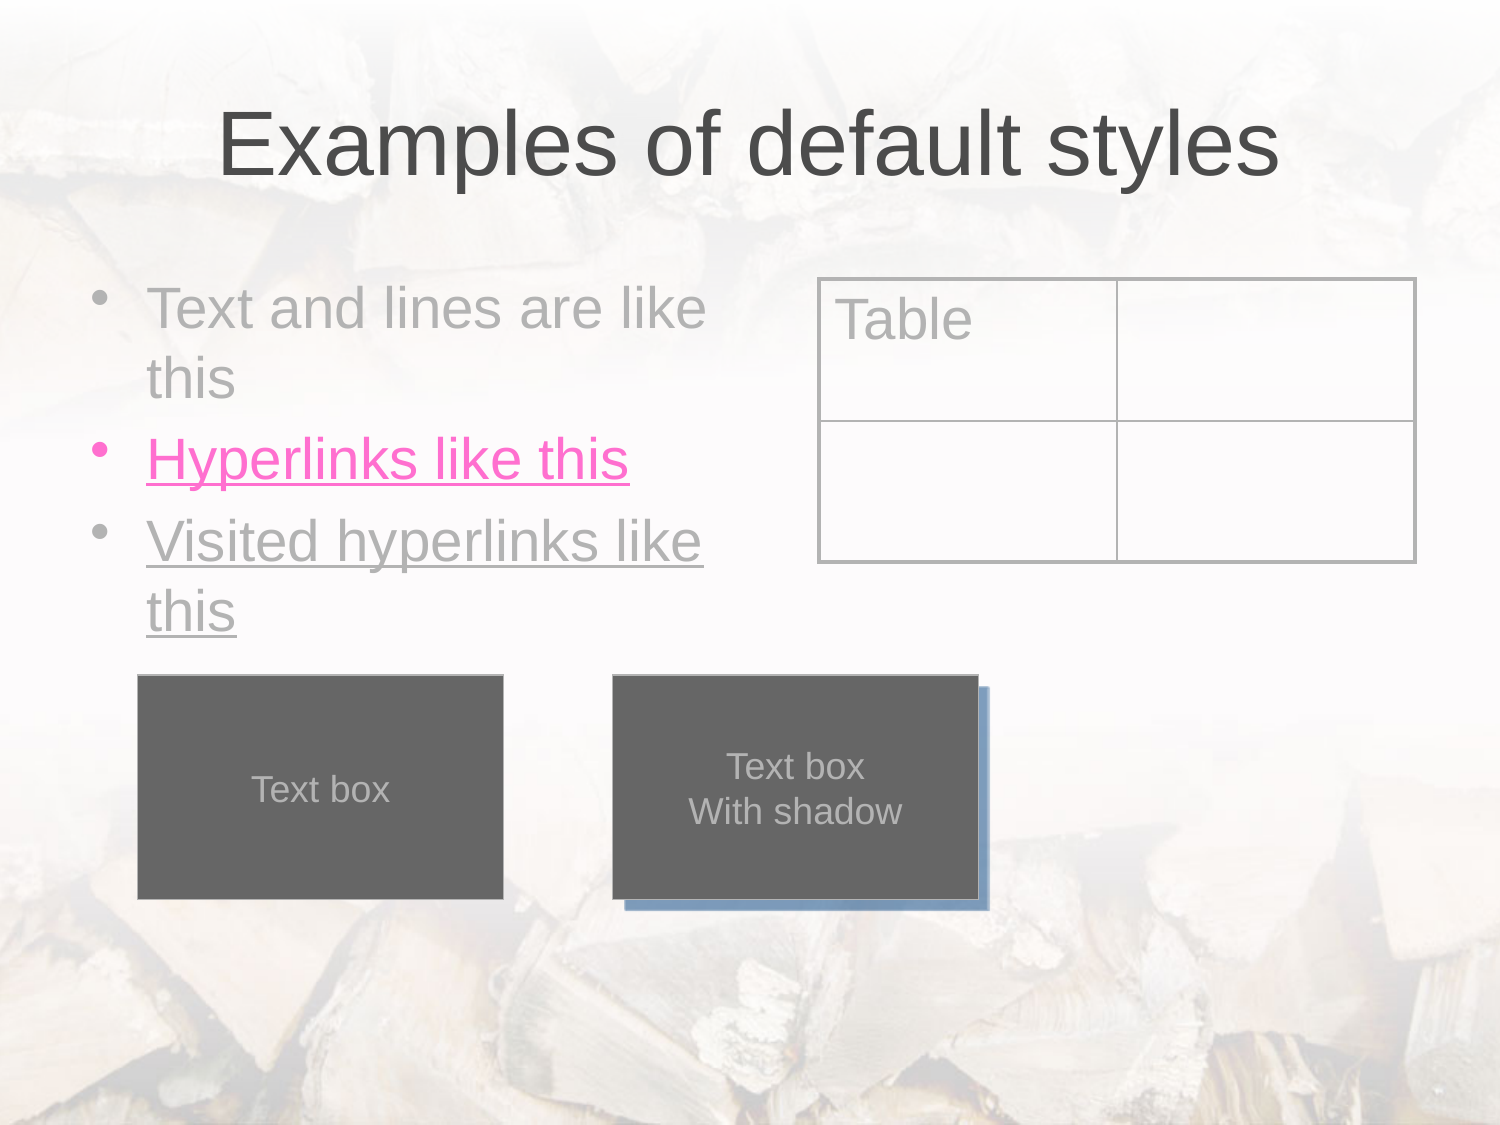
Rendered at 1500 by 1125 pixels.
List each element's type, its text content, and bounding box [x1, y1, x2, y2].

text_box Text box With shadow [612, 675, 979, 900]
table_cell [821, 422, 1116, 560]
text_box Text box [137, 675, 504, 900]
picture [0, 473, 1500, 1125]
table_header [1118, 281, 1413, 420]
table_header Table [821, 281, 1116, 420]
list Text and lines are like this Hyperlinks like this Visited hyperlinks like this [75, 262, 738, 870]
table_cell [1118, 422, 1413, 560]
title Examples of default styles [75, 45, 1425, 233]
